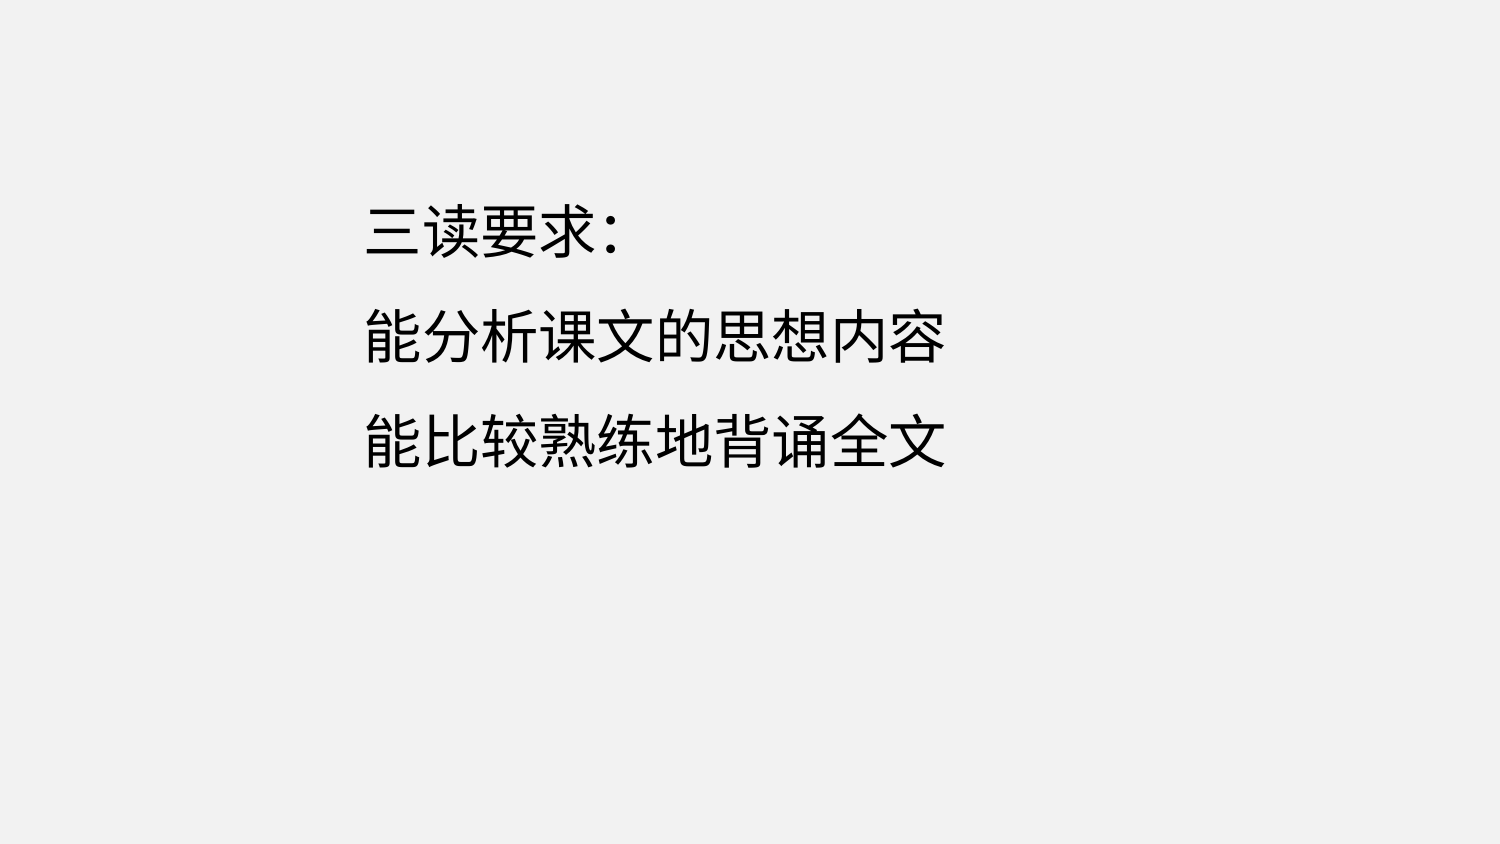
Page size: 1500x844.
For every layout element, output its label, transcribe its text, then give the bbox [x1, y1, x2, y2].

text_box 三读要求： 能分析课文的思想内容 能比较熟练地背诵全文 [292, 152, 1113, 483]
